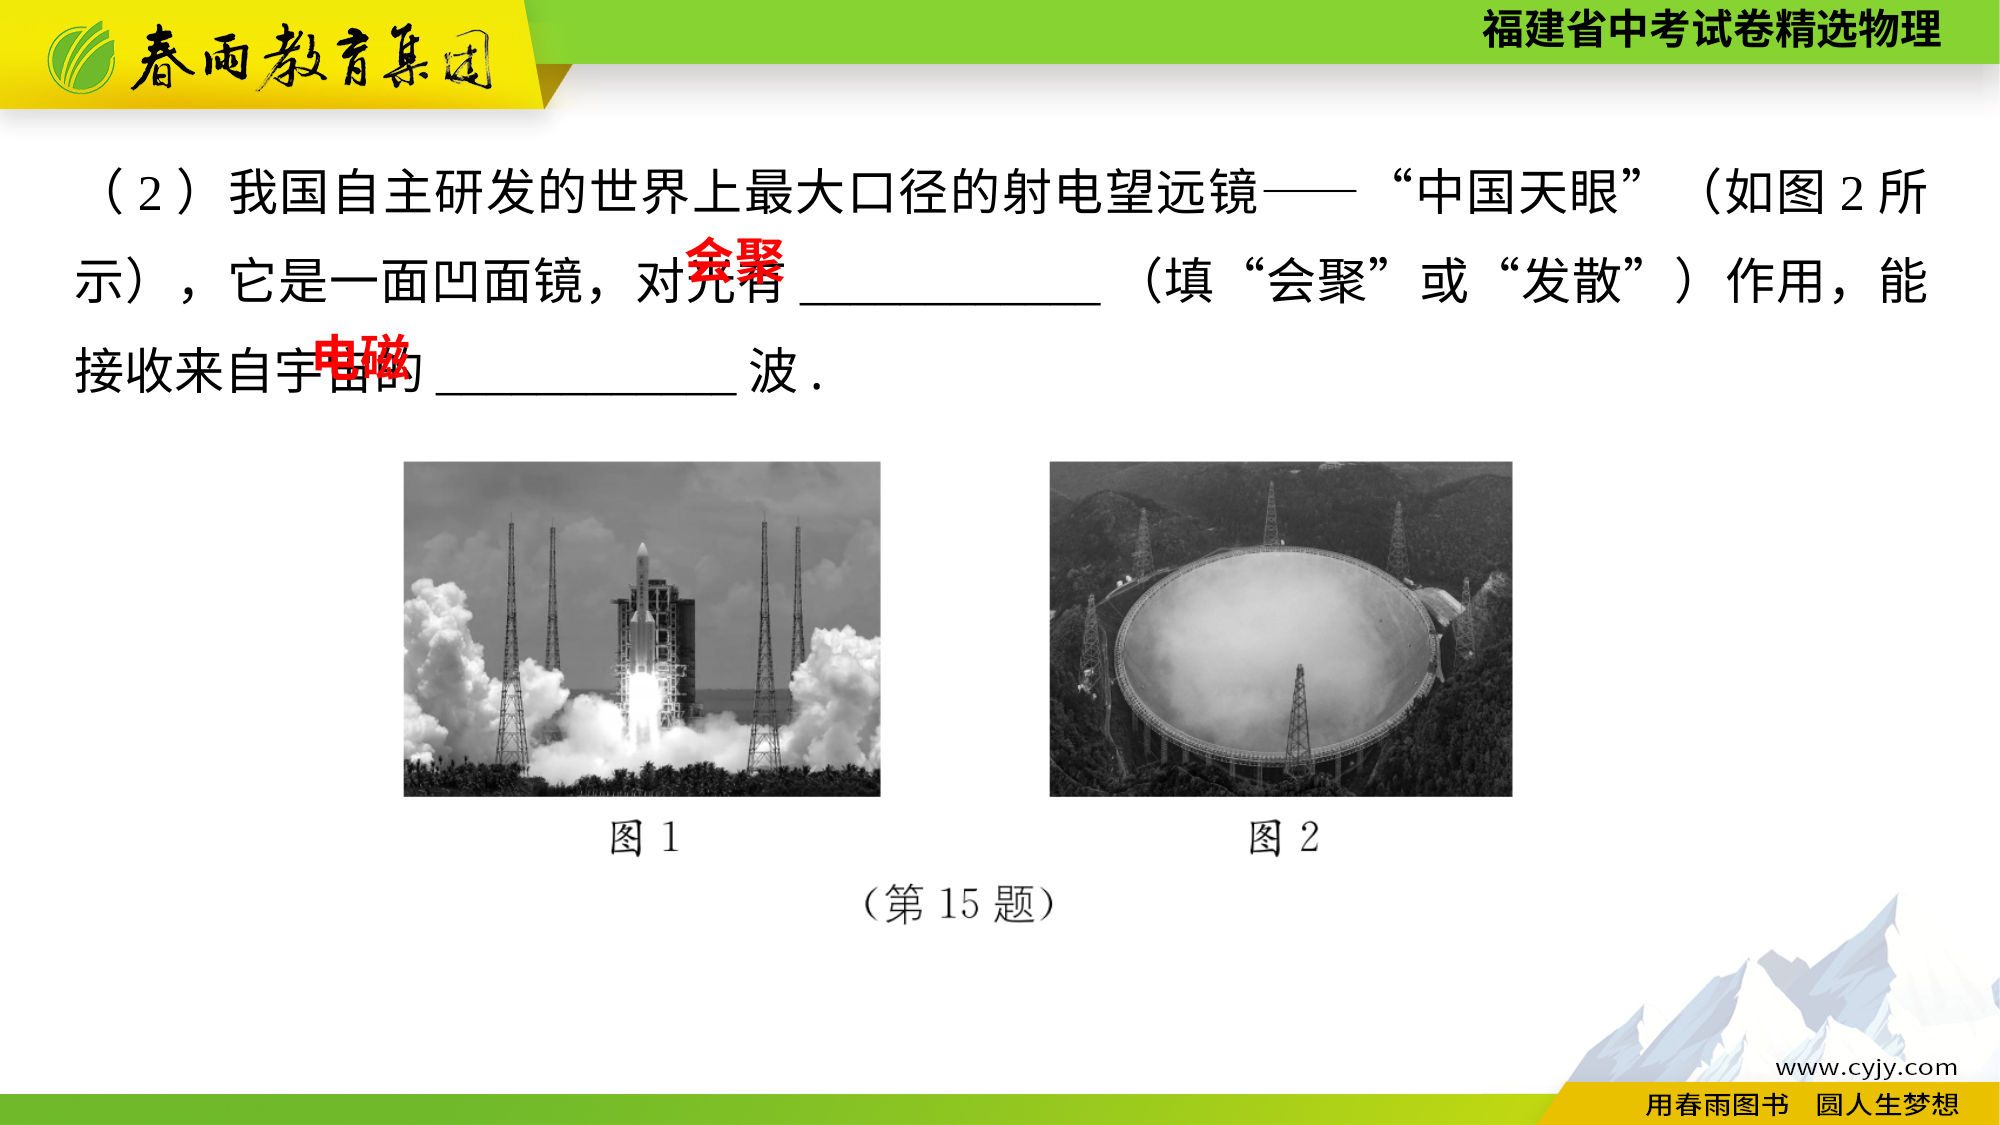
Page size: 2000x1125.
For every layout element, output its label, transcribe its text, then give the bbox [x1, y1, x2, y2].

text_box 会聚 [670, 222, 800, 298]
picture [0, 0, 2000, 1125]
text_box 电磁 [295, 318, 476, 394]
list （2）我国自主研发的世界上最大口径的射电望远镜——“中国天眼”（如图2所示），它是一面凹面镜，对光有____________（填“会聚”或“发散”）作用，能接收来自宇宙的____________波. [59, 122, 1944, 399]
